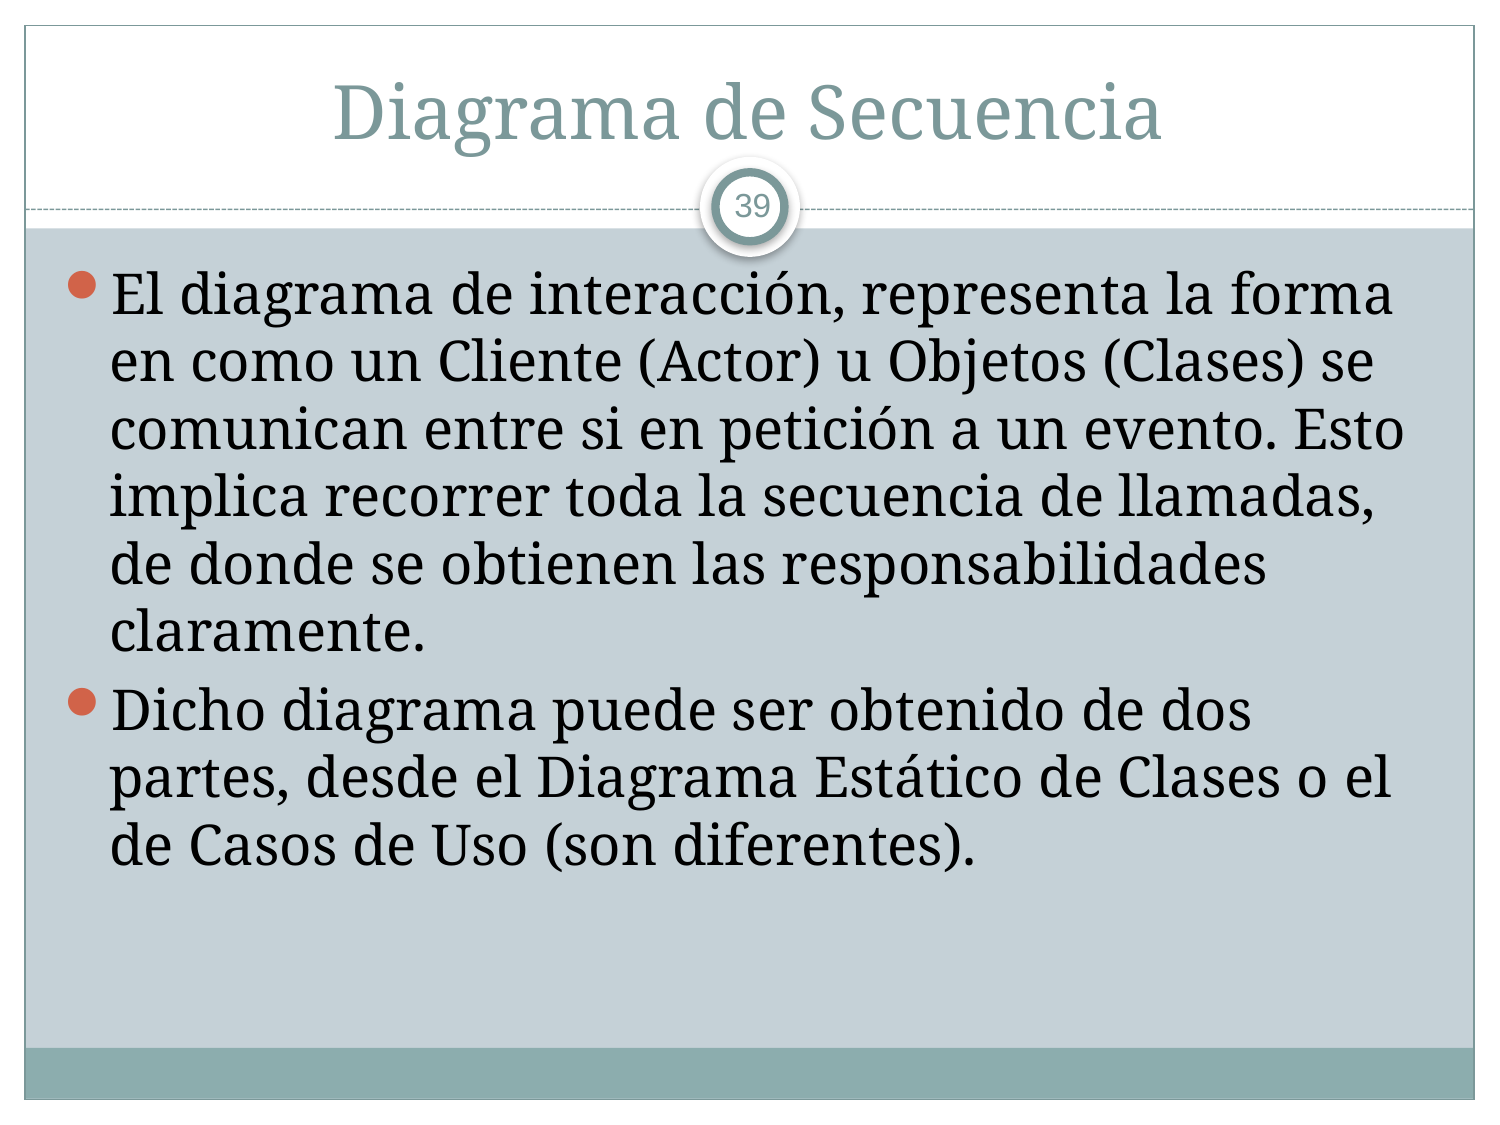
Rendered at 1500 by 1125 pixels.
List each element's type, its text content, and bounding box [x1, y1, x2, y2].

list El diagrama de interacción, representa la forma en como un Cliente (Actor) u Objetos (Clases) se comunican entre si en petición a un evento. Esto implica recorrer toda la secuencia de llamadas, de donde se obtienen las responsabilidades claramente. Dicho diagrama puede ser obtenido de dos partes, desde el Diagrama Estático de Clases o el de Casos de Uso (son diferentes). [49, 250, 1445, 1001]
slide_number 39 [715, 168, 791, 241]
title Diagrama de Secuencia [49, 37, 1450, 162]
